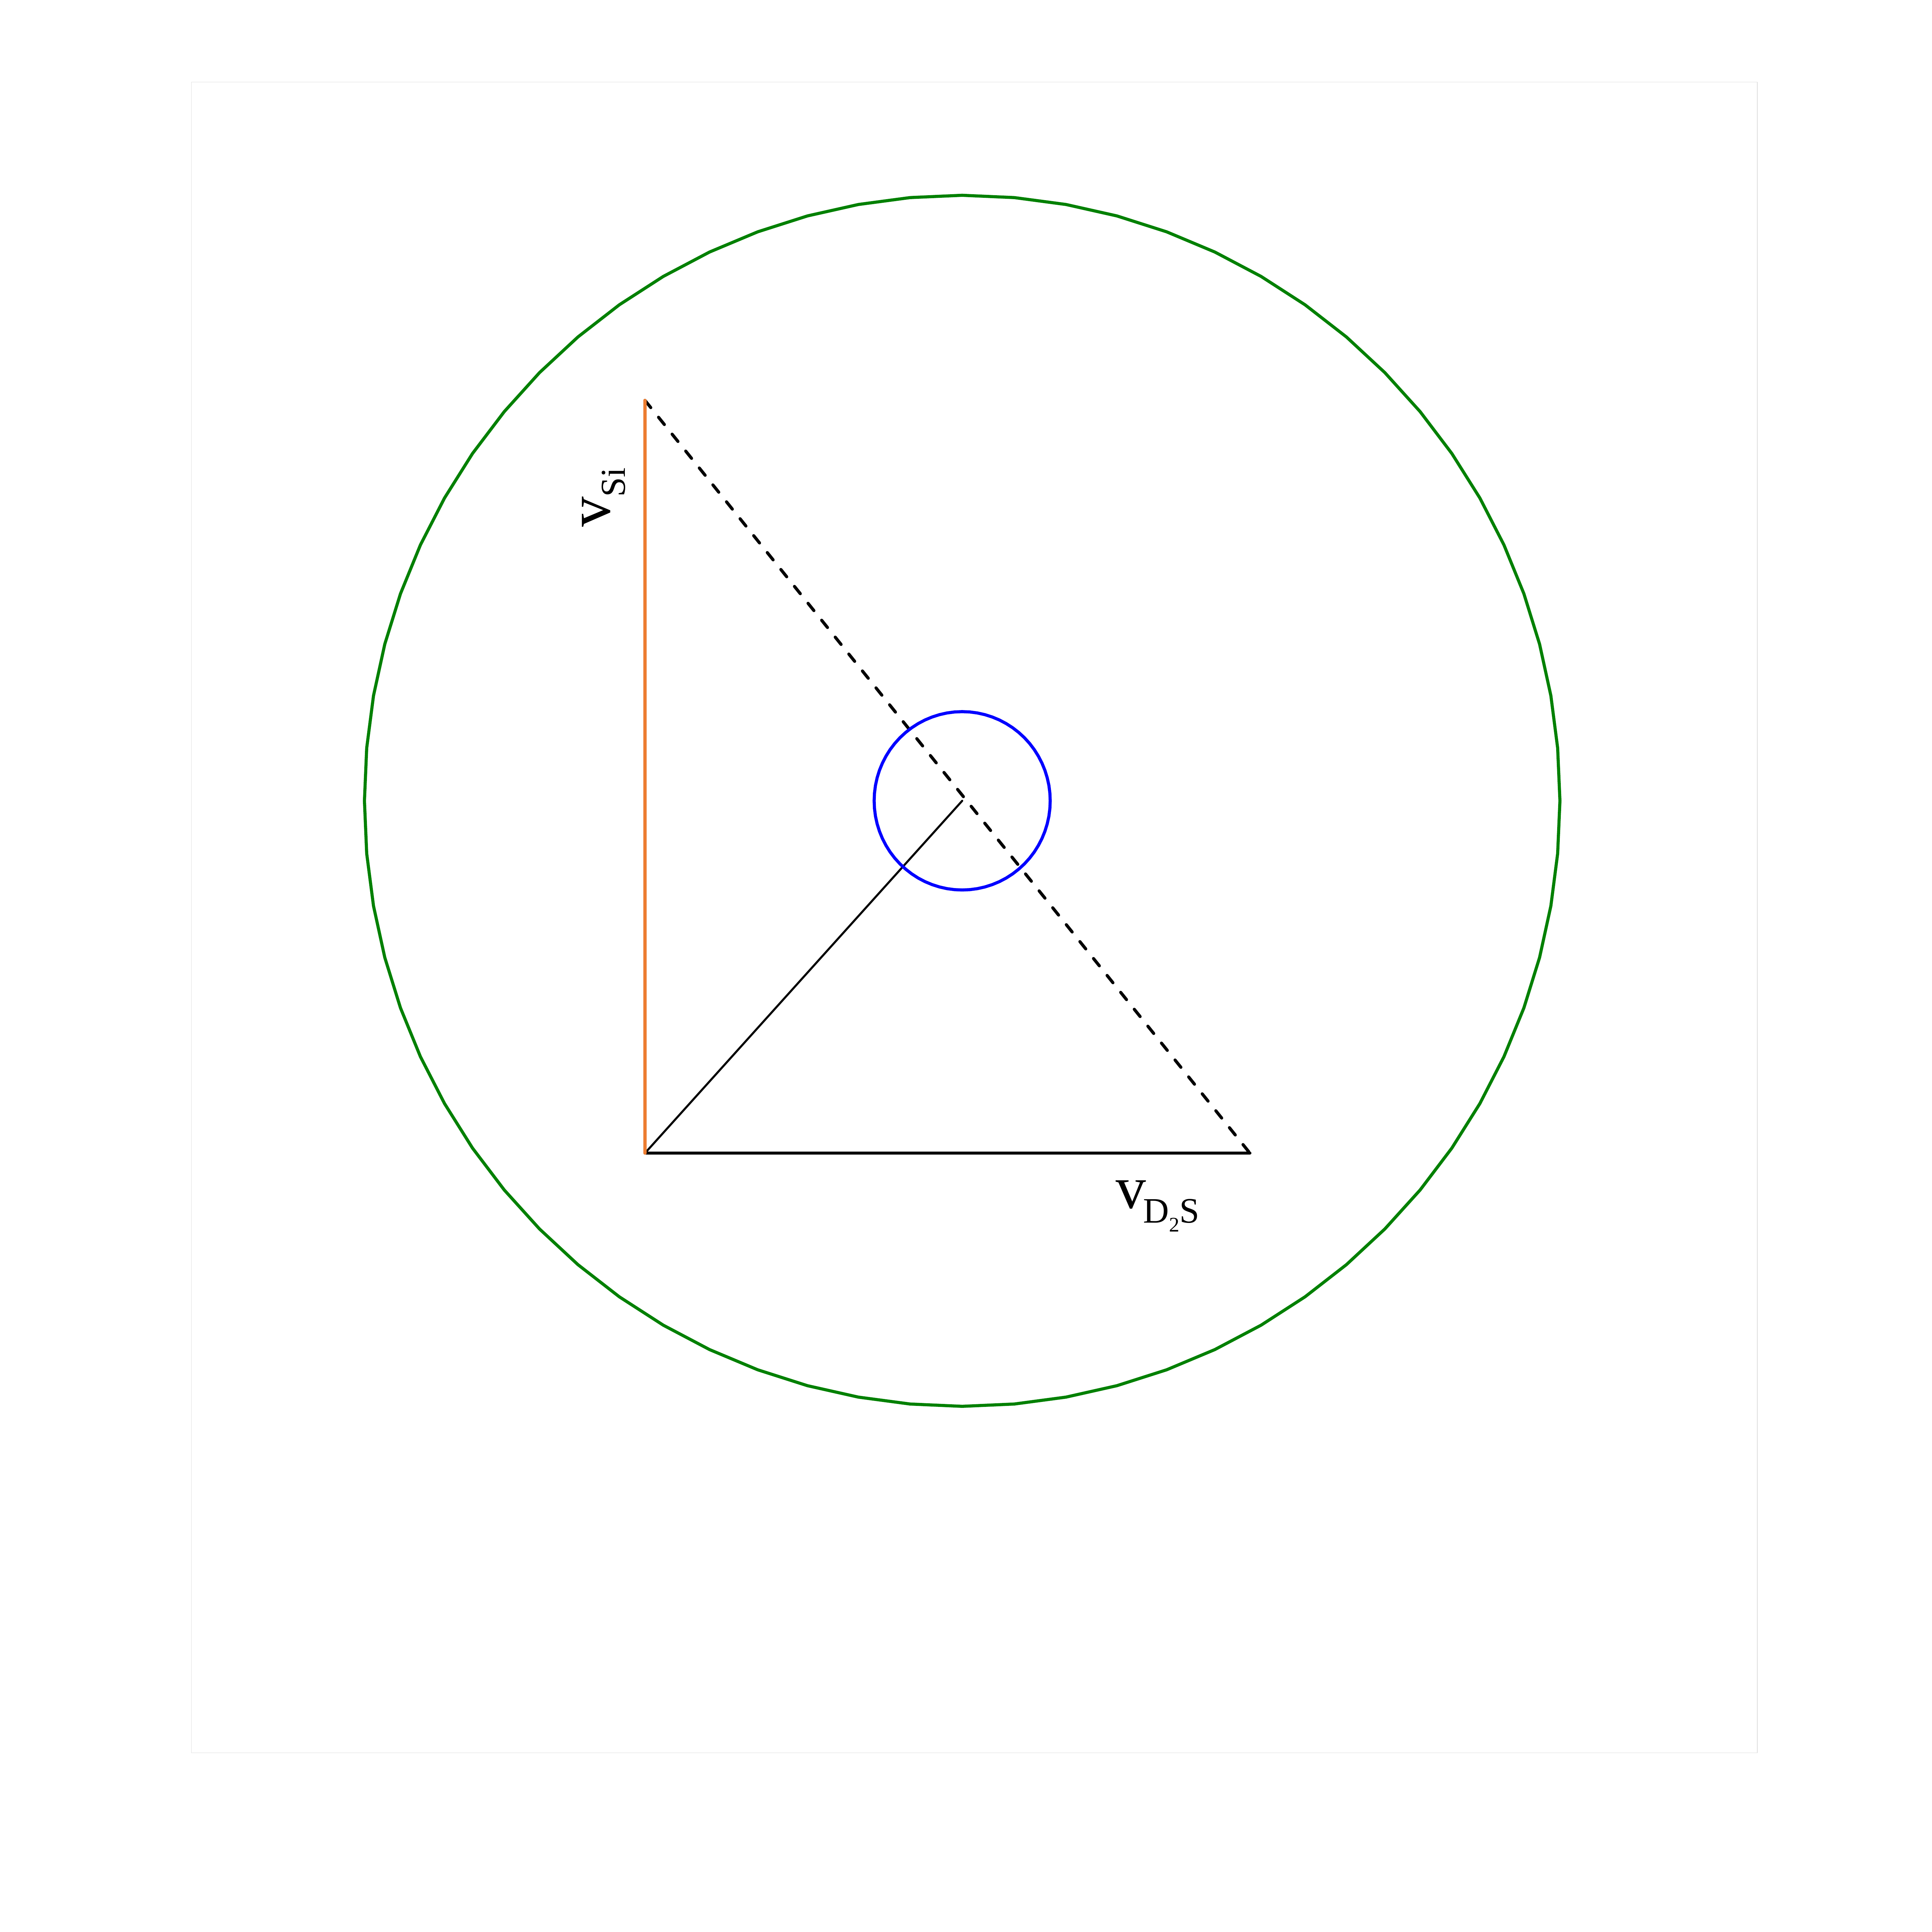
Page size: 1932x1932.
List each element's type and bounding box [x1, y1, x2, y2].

text_box [191, 82, 1758, 1753]
